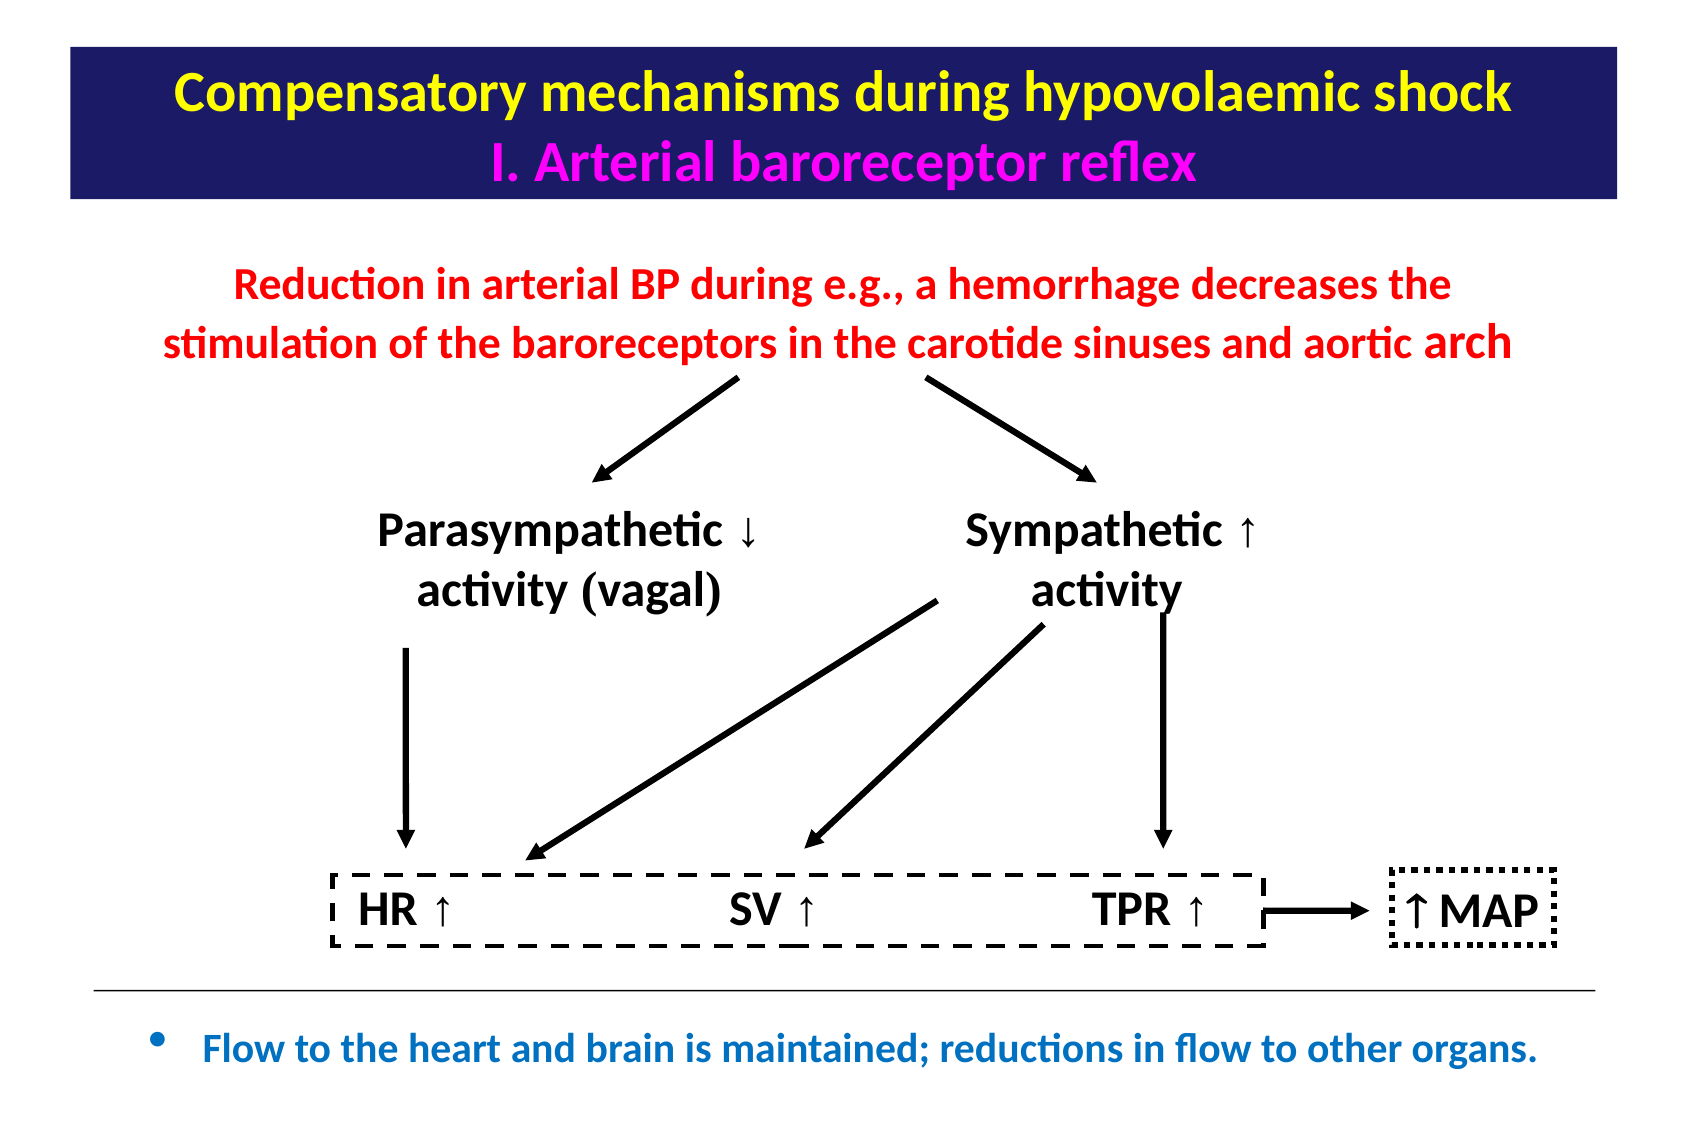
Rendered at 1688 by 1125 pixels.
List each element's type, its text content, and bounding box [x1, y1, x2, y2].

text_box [46, 245, 1630, 944]
text_box Flow to the heart and brain is maintained; reductions in flow to other organs. [0, 1013, 1688, 1079]
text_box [332, 870, 1561, 947]
text_box Compensatory mechanisms during hypovolaemic shock I. Arterial baroreceptor reflex [70, 46, 1618, 200]
